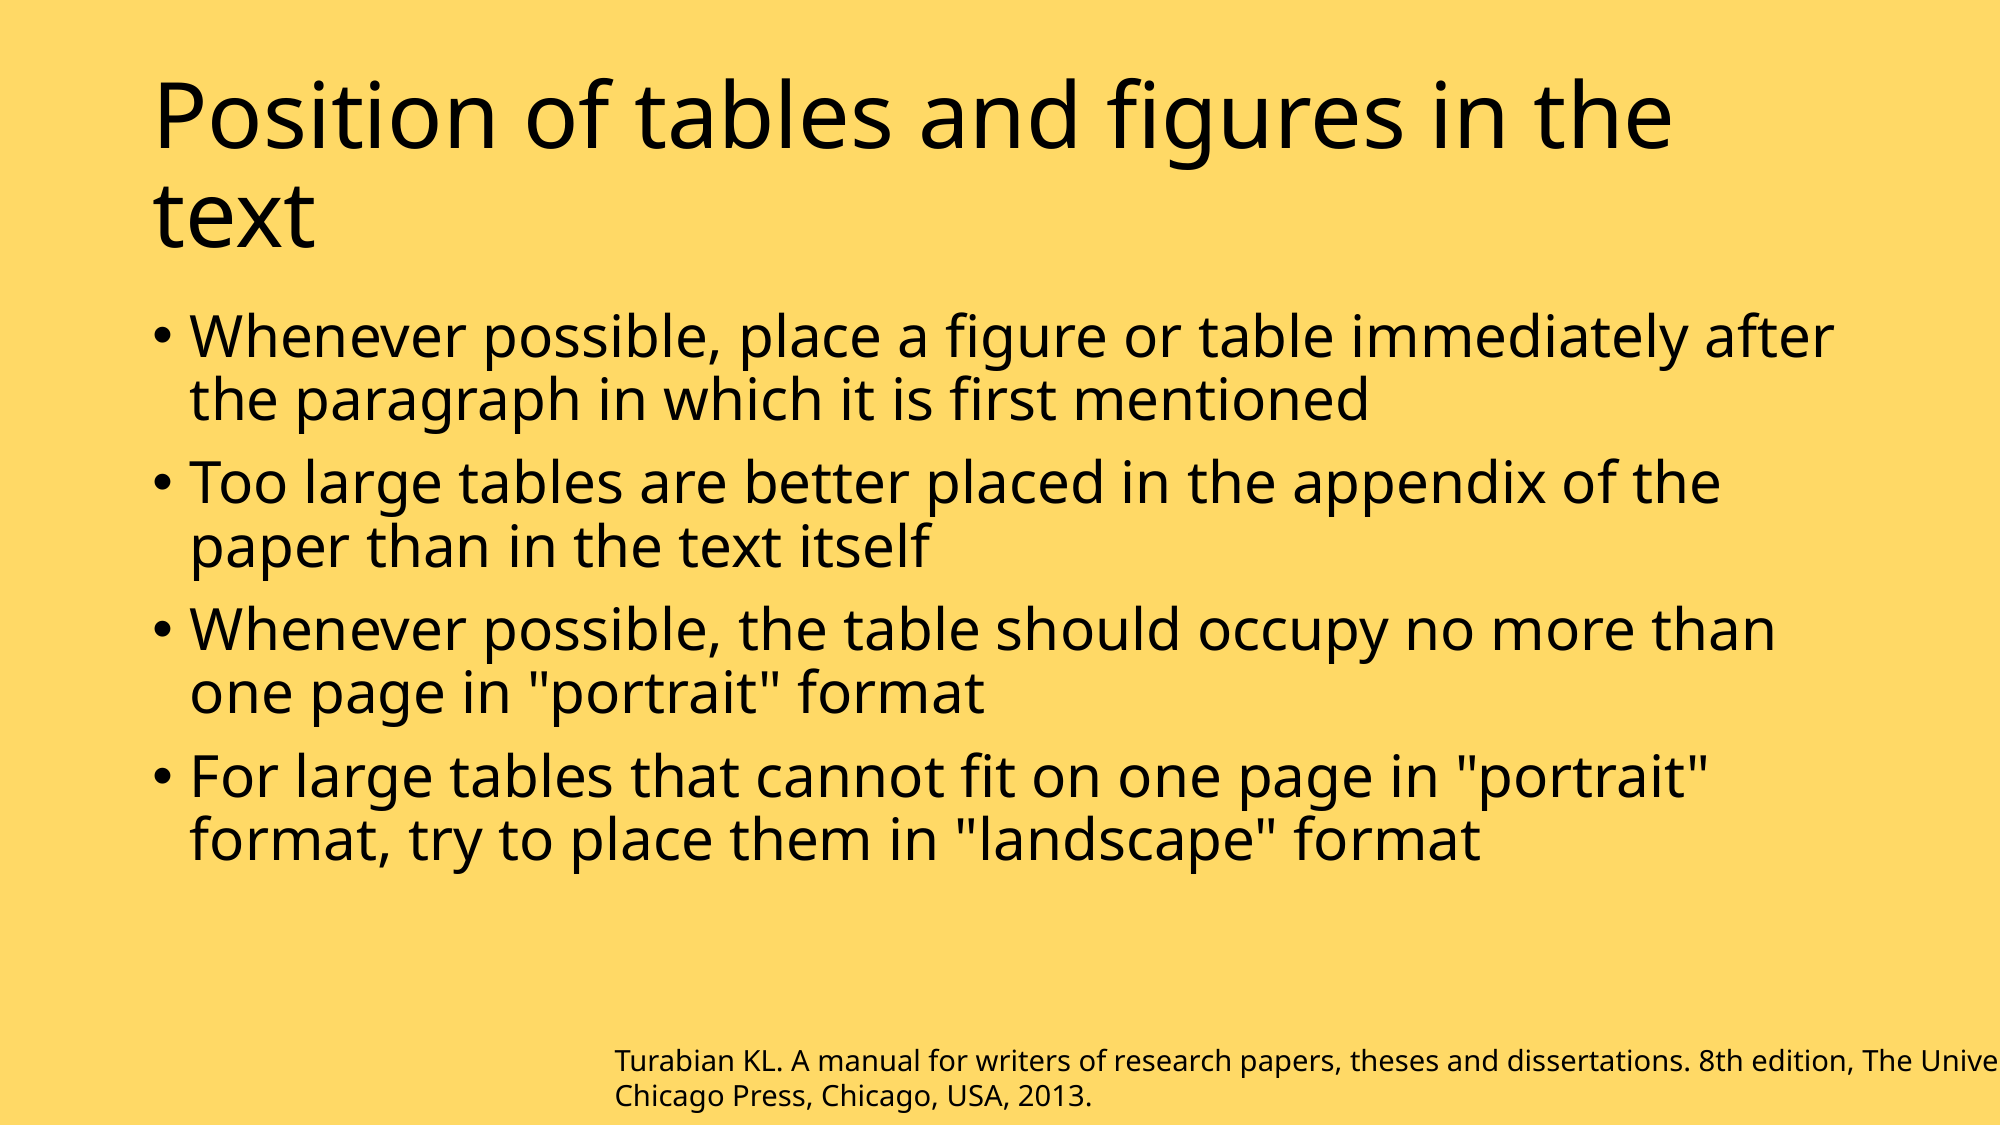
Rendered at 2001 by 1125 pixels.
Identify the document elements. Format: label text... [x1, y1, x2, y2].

list Whenever possible, place a figure or table immediately after the paragraph in which it is first mentioned Too large tables are better placed in the appendix of the paper than in the text itself Whenever possible, the table should occupy no more than one page in "portrait" format For large tables that cannot fit on one page in "portrait" format, try to place them in "landscape" format [137, 299, 1863, 1014]
text_box Turabian KL. A manual for writers of research papers, theses and dissertations. 8th edition, The University of Chicago Press, Chicago, USA, 2013. [599, 1035, 2000, 1120]
title Position of tables and figures in the text [137, 59, 1863, 278]
